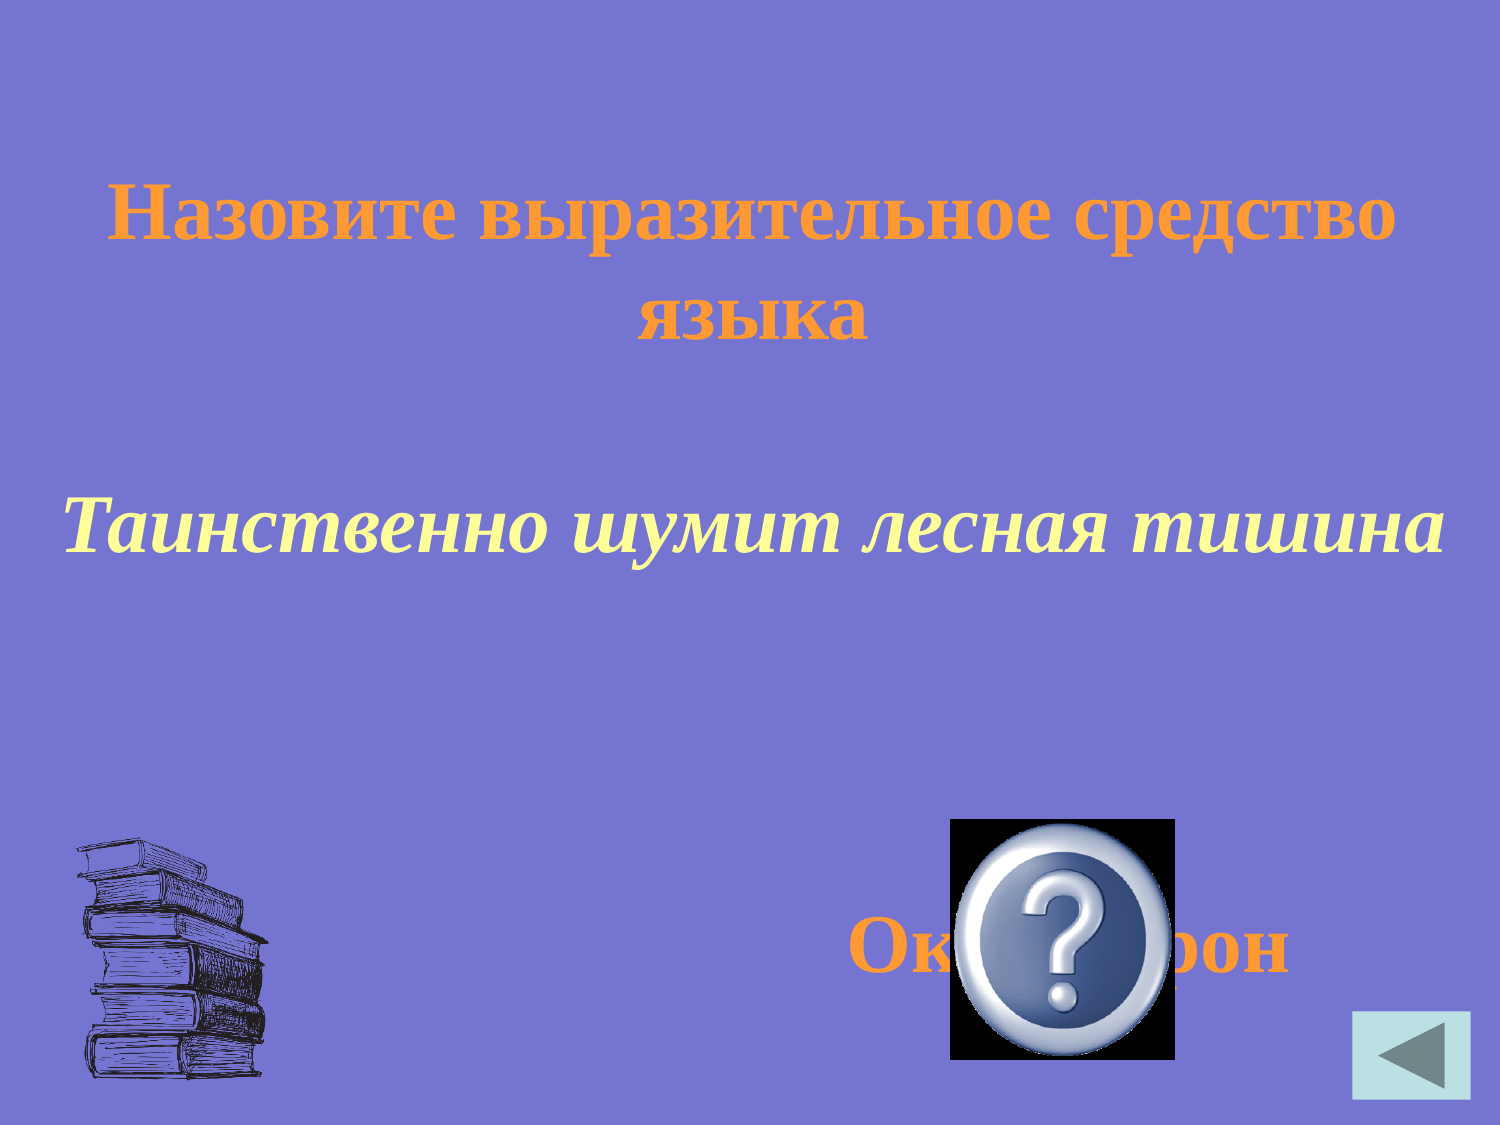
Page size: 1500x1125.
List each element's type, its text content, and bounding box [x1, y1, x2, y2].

picture [950, 819, 1176, 1060]
picture [38, 825, 306, 1092]
text_box Оксюморон [1180, 881, 1325, 997]
text_box Оксюморон [832, 881, 945, 997]
text_box Назовите выразительное средство языка Таинственно шумит лесная тишина [3, 149, 1500, 577]
text_box [1352, 1011, 1471, 1100]
